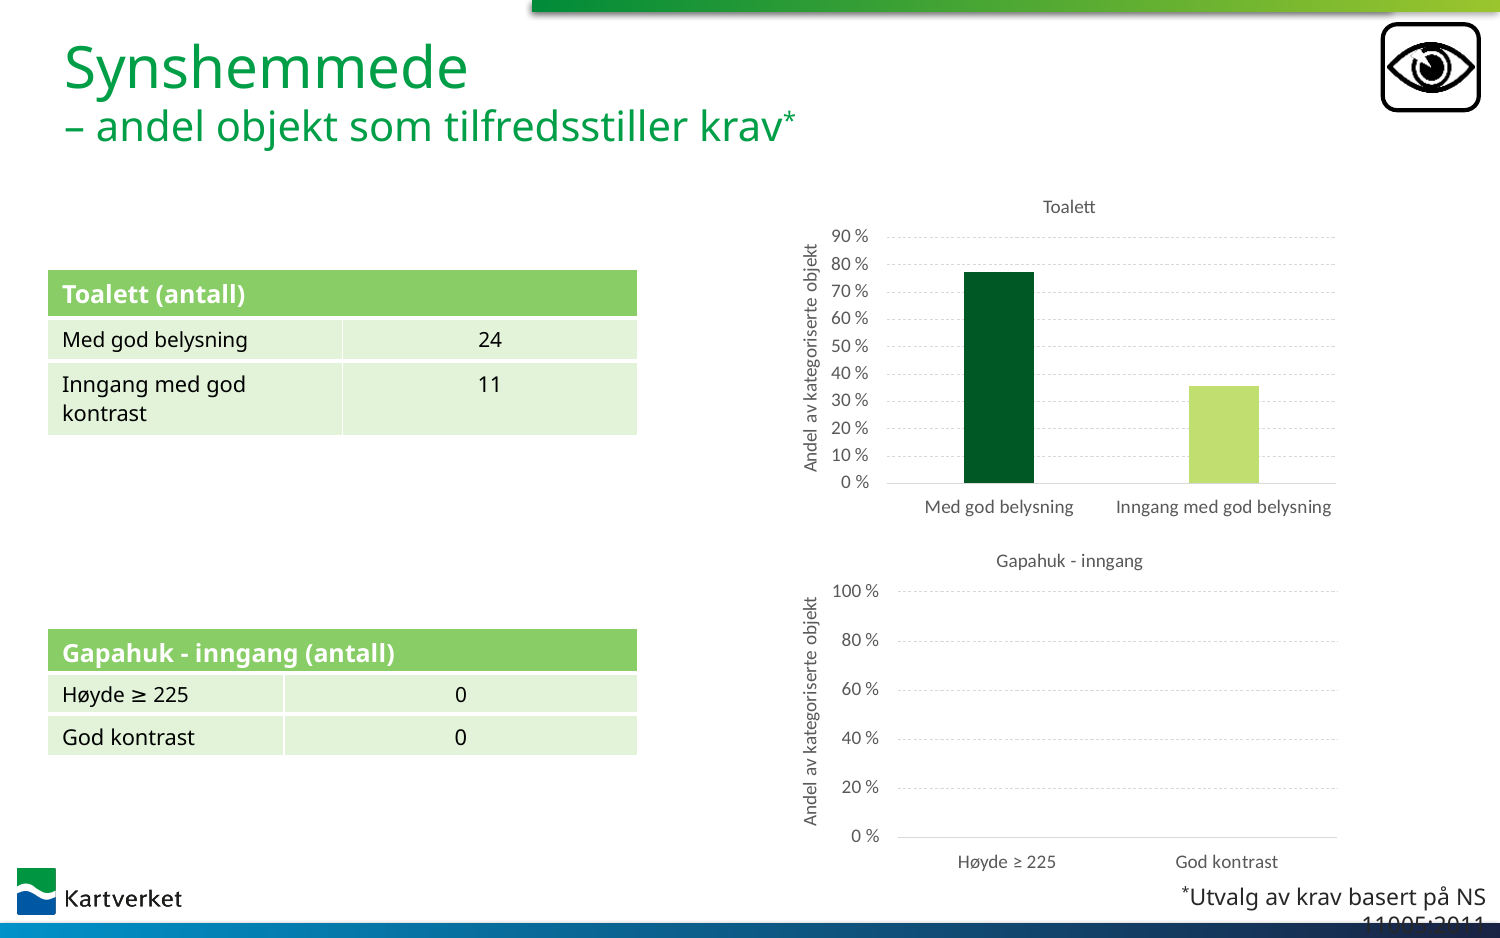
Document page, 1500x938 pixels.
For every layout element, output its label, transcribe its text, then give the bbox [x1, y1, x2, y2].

table_cell Inngang med god kontrast [48, 363, 342, 435]
table_cell God kontrast [48, 716, 283, 755]
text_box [1382, 24, 1480, 111]
table_cell 24 [343, 320, 637, 359]
table_cell 11 [343, 363, 637, 435]
table_header Gapahuk - inngang (antall) [48, 629, 637, 671]
table_cell 0 [285, 716, 637, 755]
table_cell 0 [285, 675, 637, 712]
text_box *Utvalg av krav basert på NS 11005:2011 [1068, 873, 1500, 938]
table_cell Høyde ≥ 225 [48, 675, 283, 712]
picture [791, 187, 1347, 526]
table_header Toalett (antall) [48, 270, 637, 316]
text_box Synshemmede – andel objekt som tilfredsstiller krav* [49, 24, 1431, 158]
picture [791, 541, 1348, 880]
table_cell Med god belysning [48, 320, 342, 359]
